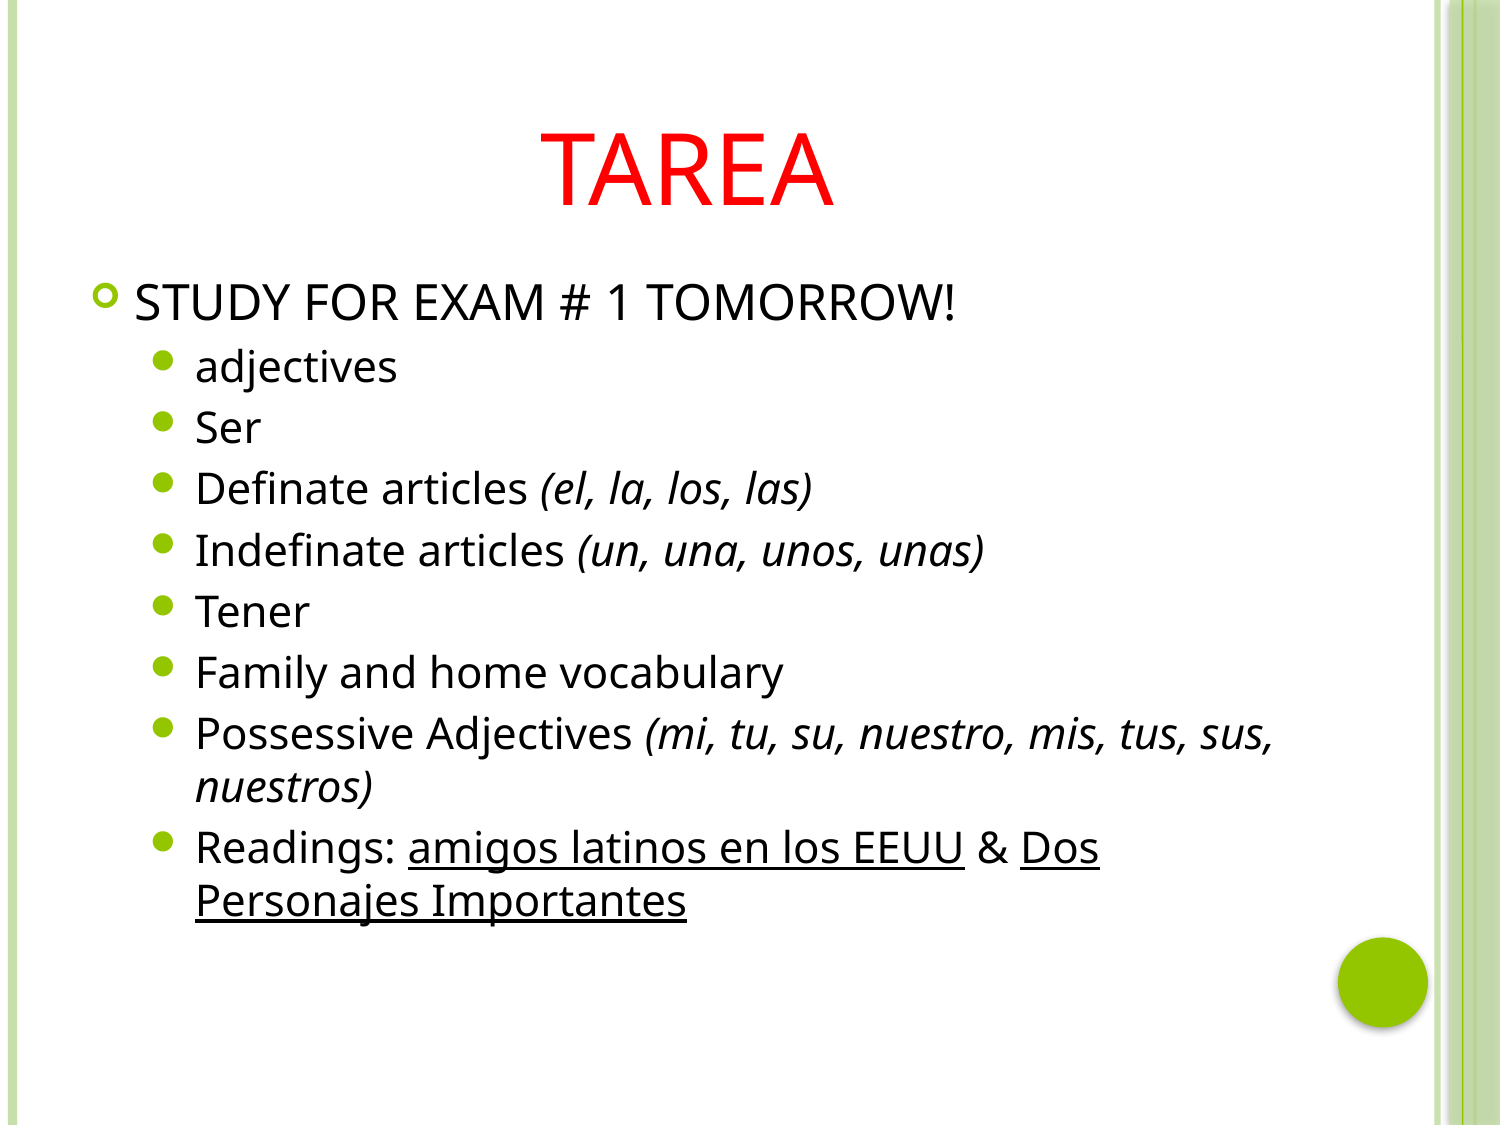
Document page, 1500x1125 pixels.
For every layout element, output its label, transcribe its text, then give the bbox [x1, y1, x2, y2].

title Tarea [75, 45, 1300, 233]
list STUDY FOR EXAM # 1 TOMORROW! adjectives Ser Definate articles (el, la, los, las) Indefinate articles (un, una, unos, unas) Tener Family and home vocabulary Possessive Adjectives (mi, tu, su, nuestro, mis, tus, sus, nuestros) Readings: amigos latinos en los EEUU & Dos Personajes Importantes [75, 262, 1300, 1062]
